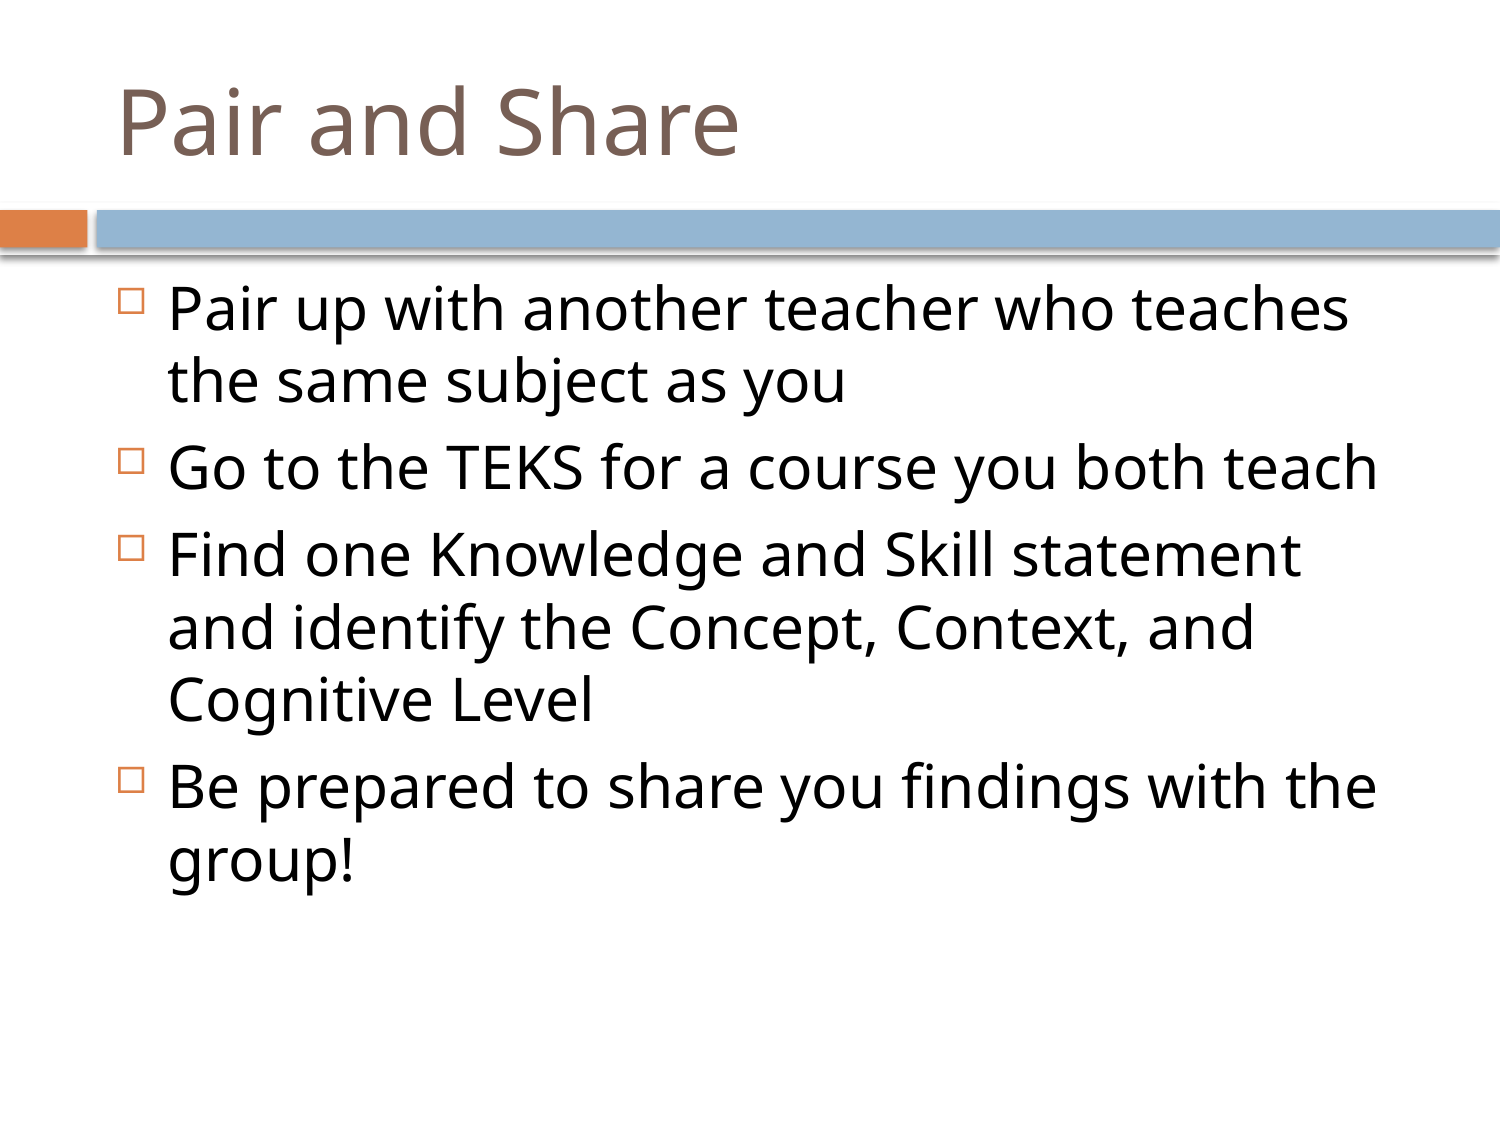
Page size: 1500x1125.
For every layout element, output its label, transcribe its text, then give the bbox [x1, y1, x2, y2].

list Pair up with another teacher who teaches the same subject as you Go to the TEKS for a course you both teach Find one Knowledge and Skill statement and identify the Concept, Context, and Cognitive Level Be prepared to share you findings with the group! [100, 262, 1438, 1000]
title Pair and Share [100, 37, 1438, 200]
